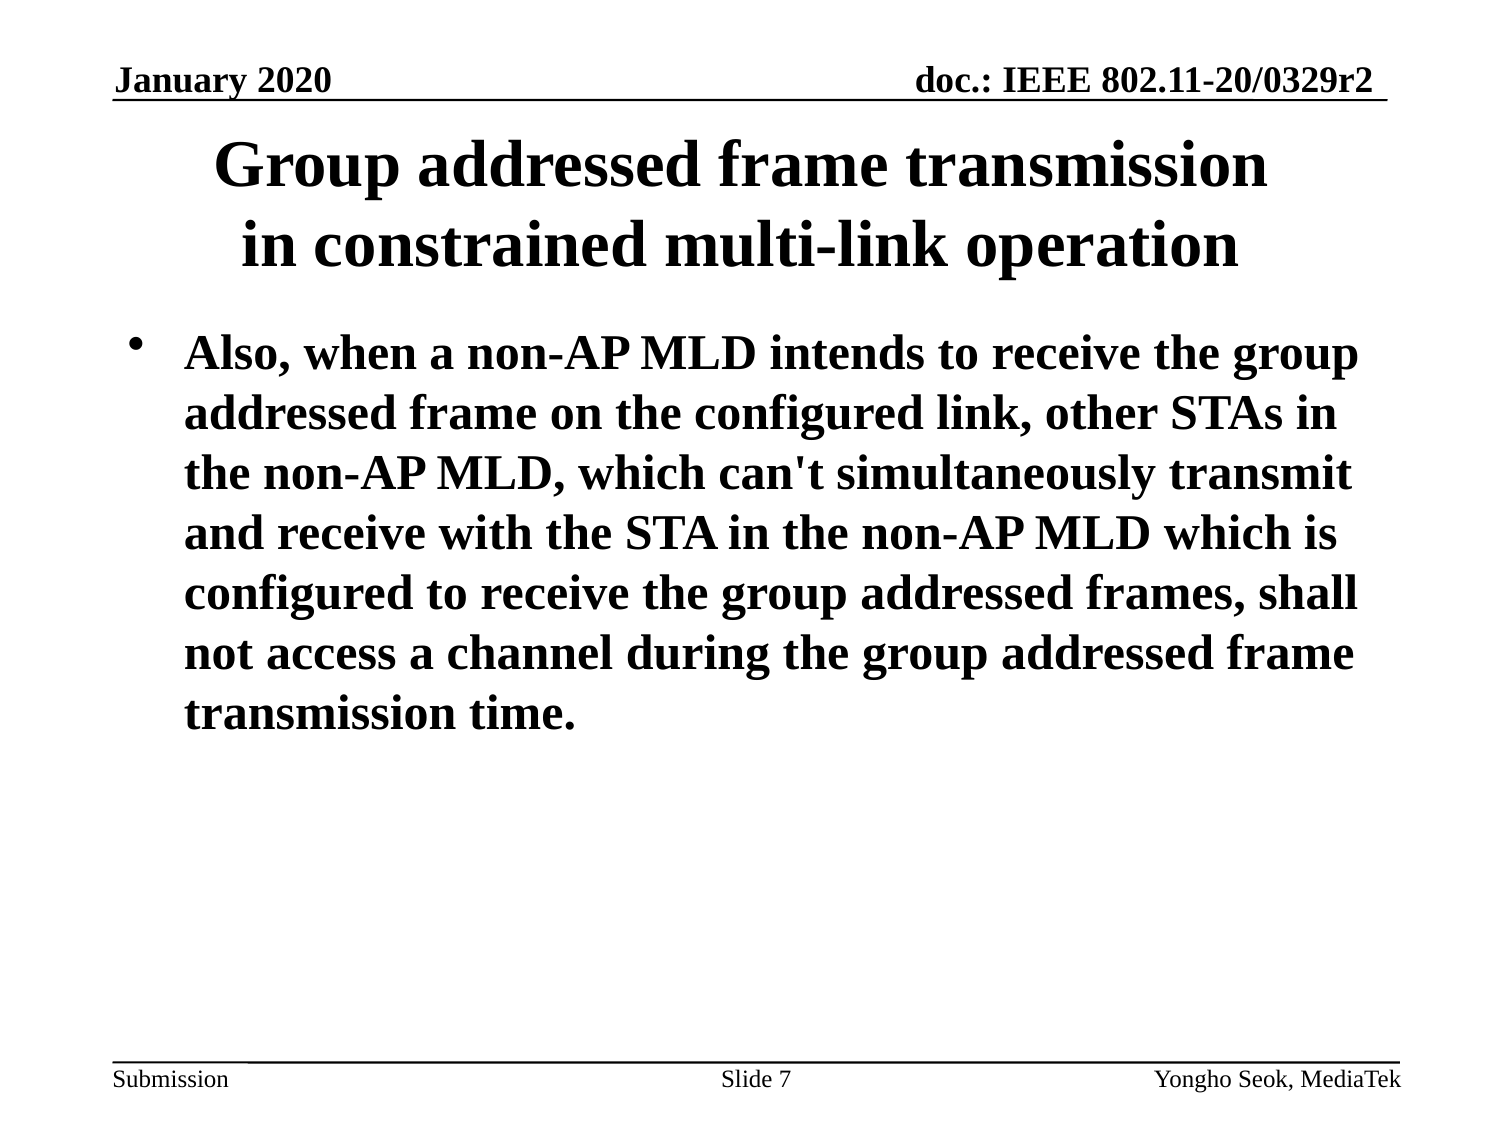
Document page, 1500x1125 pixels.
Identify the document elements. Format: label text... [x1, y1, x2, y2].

title Group addressed frame transmission in constrained multi-link operation [0, 112, 1500, 288]
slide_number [114, 54, 335, 101]
slide_number Slide 7 [712, 1061, 800, 1093]
footer Yongho Seok, MediaTek [1150, 1061, 1402, 1093]
list Also, when a non-AP MLD intends to receive the group addressed frame on the configured link, other STAs in the non-AP MLD, which can't simultaneously transmit and receive with the STA in the non-AP MLD which is configured to receive the group addressed frames, shall not access a channel during the group addressed frame transmission time. [112, 312, 1388, 988]
